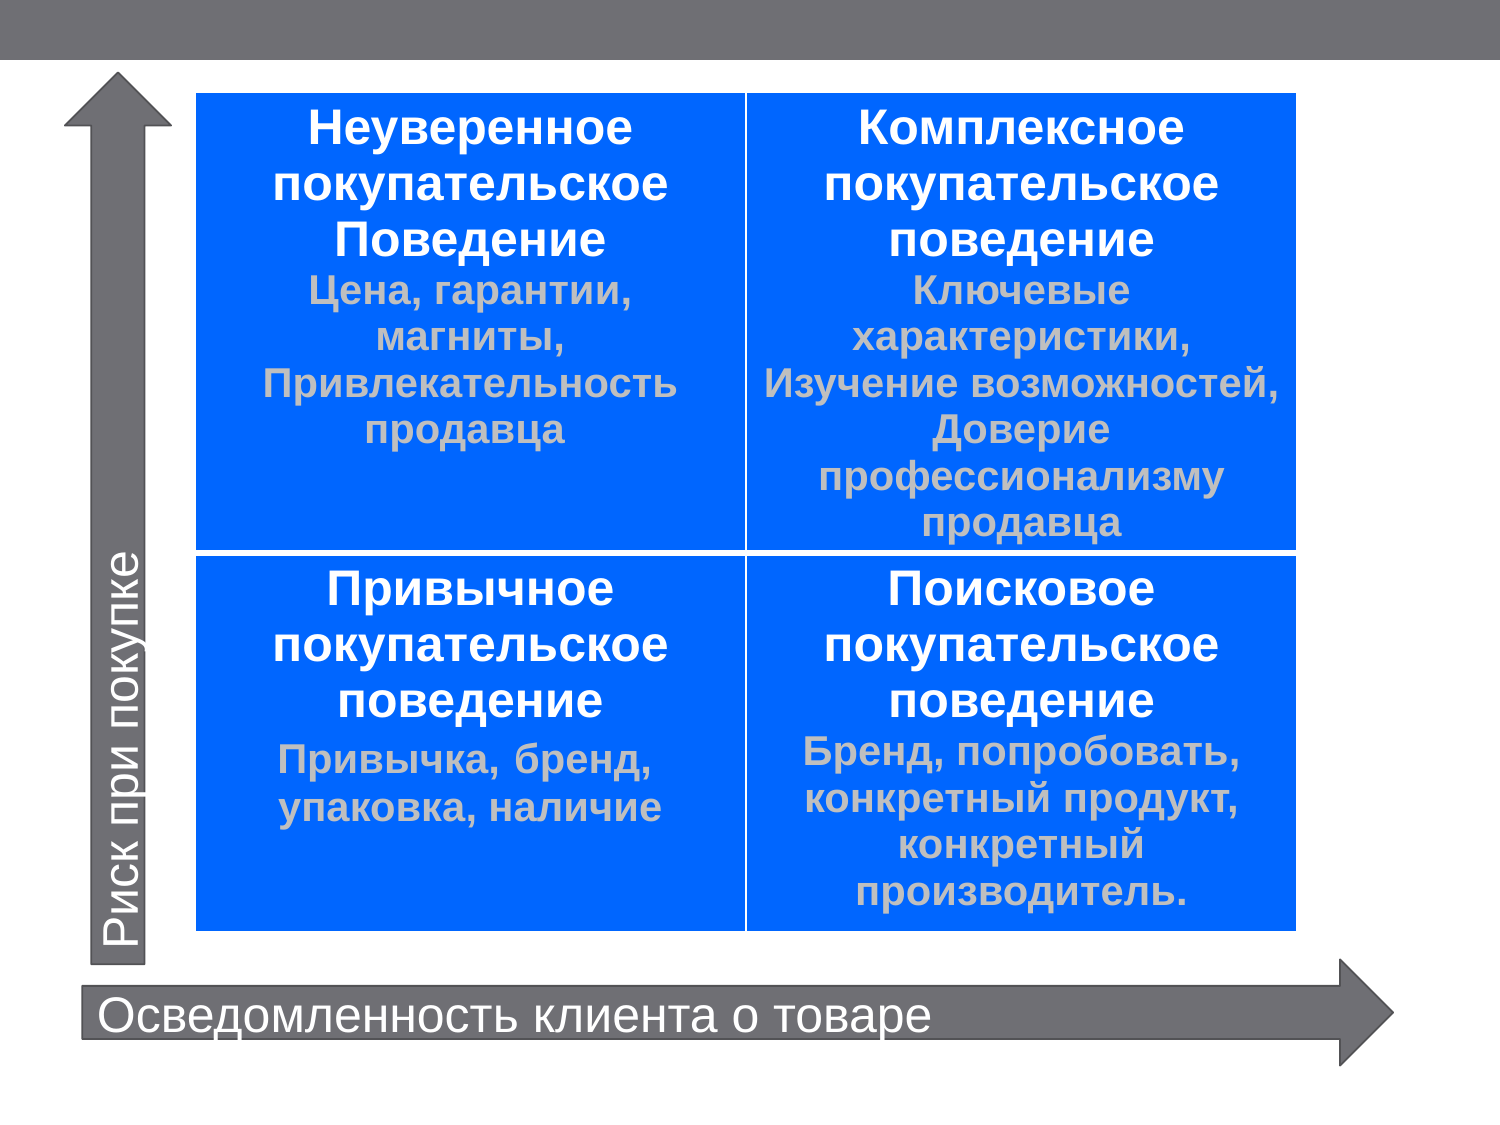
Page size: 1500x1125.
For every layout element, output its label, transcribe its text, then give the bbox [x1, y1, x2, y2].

text_box Риск при покупке [64, 71, 172, 966]
text_box Осведомленность клиента о товаре [81, 958, 1394, 1067]
table_cell Привычное покупательское поведение Привычка, бренд, упаковка, наличие [196, 556, 745, 931]
table_cell Поисковое покупательское поведение Бренд, попробовать, конкретный продукт, конкретный производитель. [747, 556, 1296, 931]
table_header Комплексное покупательское поведение Ключевые характеристики, Изучение возможностей, Доверие профессионализму продавца [747, 93, 1296, 550]
table_header Неуверенное покупательское Поведение Цена, гарантии, магниты, Привлекательность продавца [196, 93, 745, 550]
